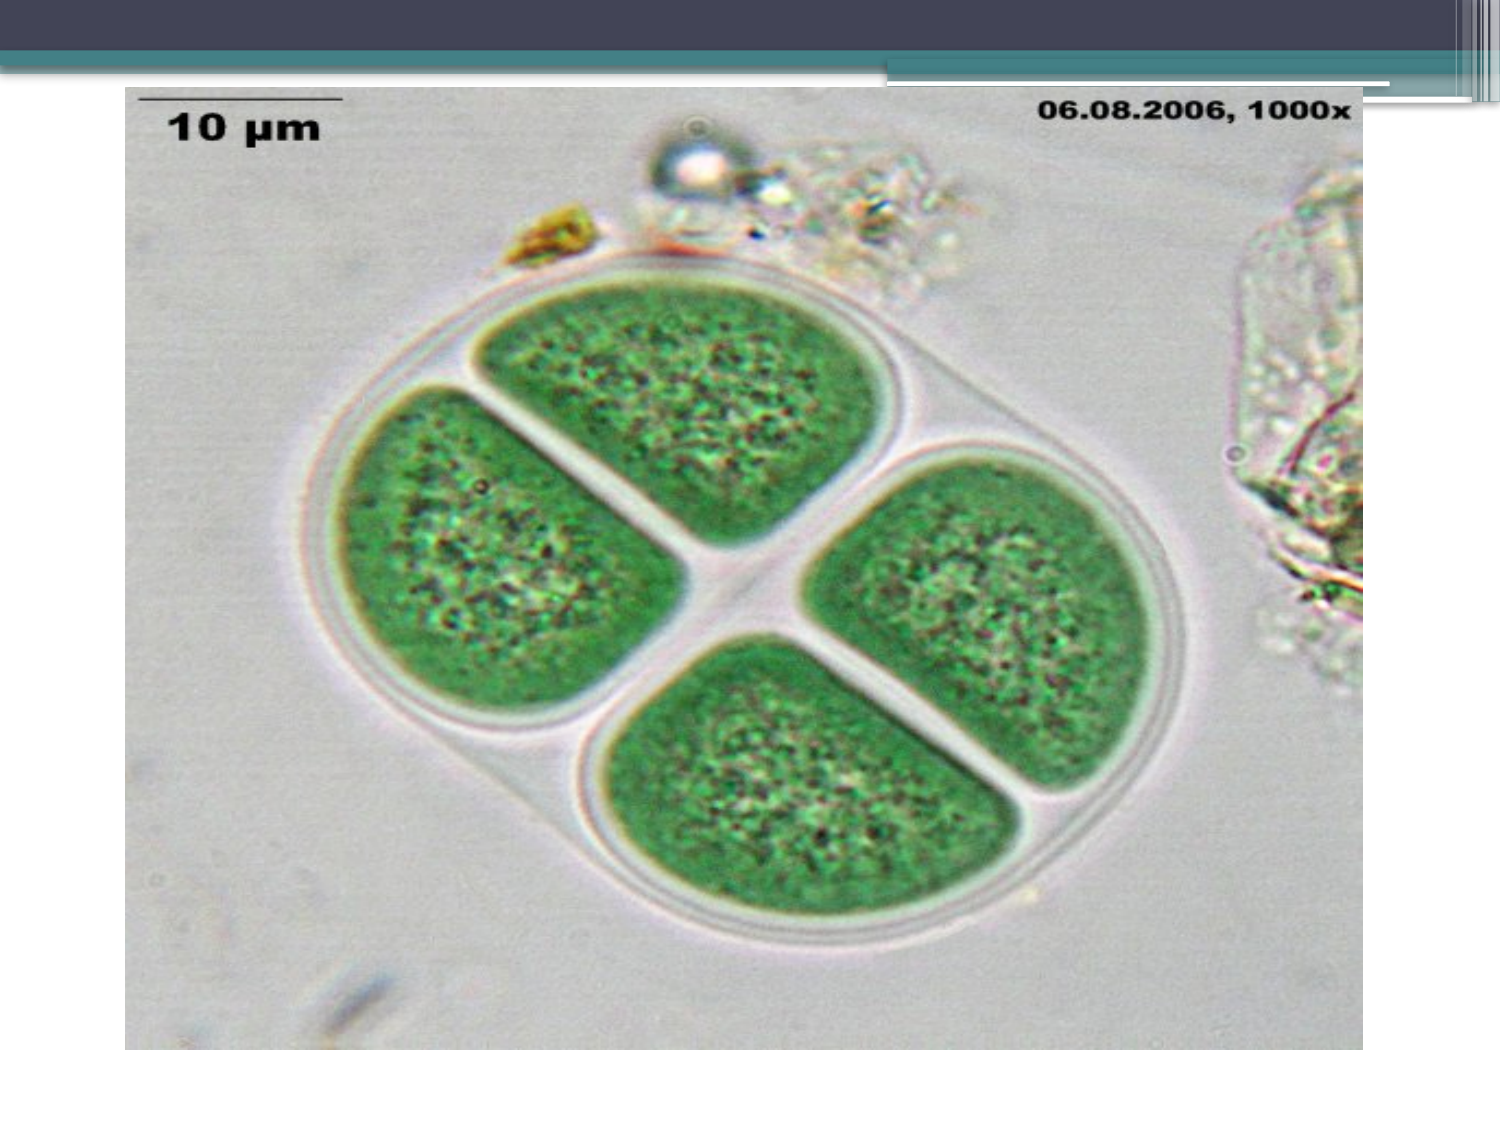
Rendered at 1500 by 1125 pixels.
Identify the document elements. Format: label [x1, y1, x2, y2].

picture [124, 87, 1363, 1051]
